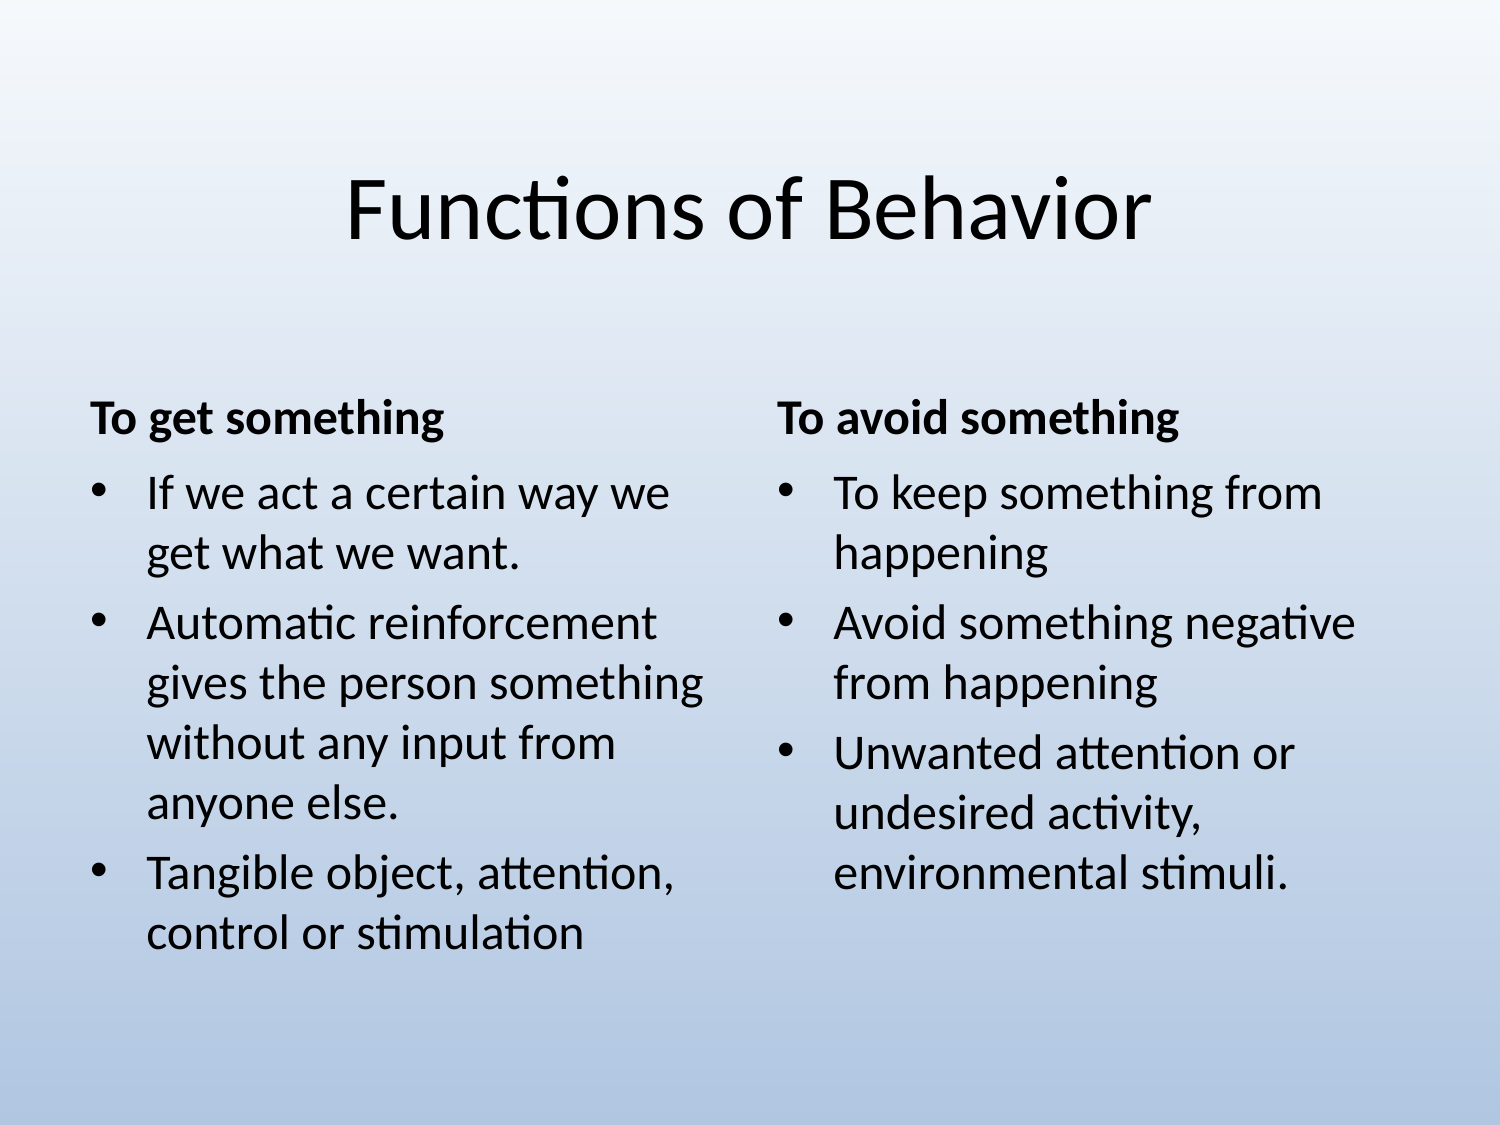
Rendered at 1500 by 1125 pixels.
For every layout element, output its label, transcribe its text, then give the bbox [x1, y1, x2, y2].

list To get something [75, 346, 738, 451]
list If we act a certain way we get what we want. Automatic reinforcement gives the person something without any input from anyone else. Tangible object, attention, control or stimulation [75, 451, 738, 1100]
list To avoid something [761, 346, 1425, 451]
list To keep something from happening Avoid something negative from happening Unwanted attention or undesired activity, environmental stimuli. [761, 451, 1425, 1100]
title Functions of Behavior [75, 140, 1425, 328]
